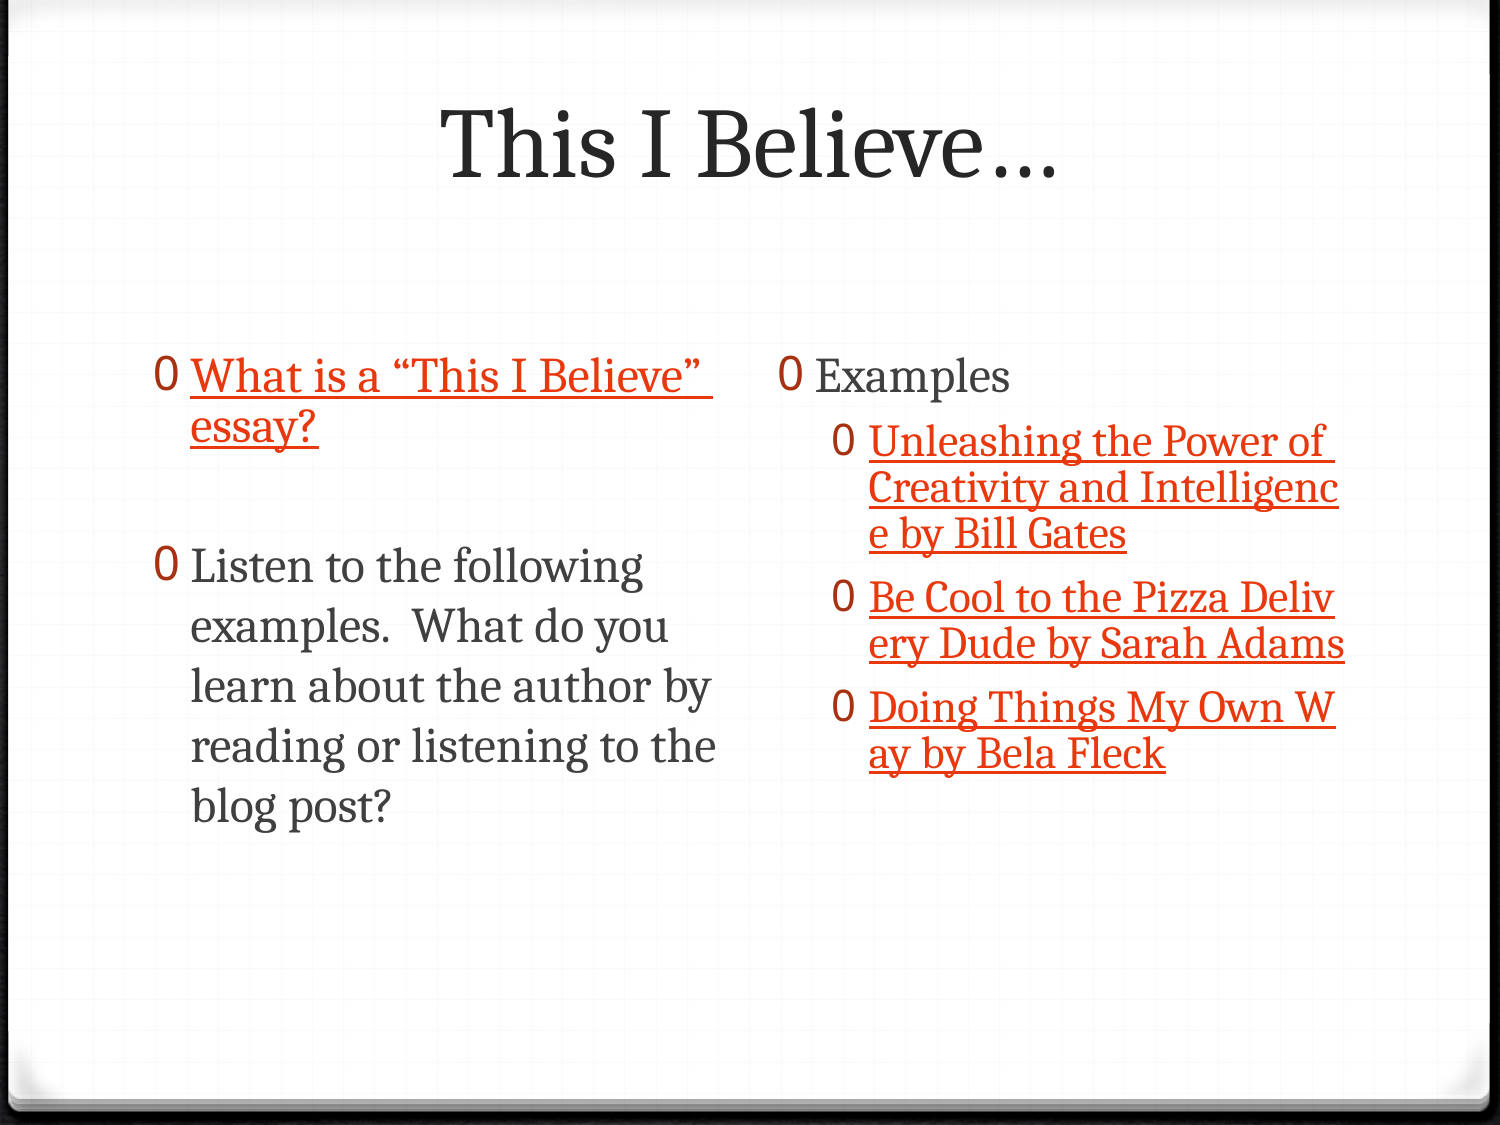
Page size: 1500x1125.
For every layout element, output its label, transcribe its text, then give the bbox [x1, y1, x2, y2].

title This I Believe… [90, 19, 1410, 257]
picture [0, 0, 1500, 1125]
list What is a “This I Believe” essay? Listen to the following examples. What do you learn about the author by reading or listening to the blog post? [138, 334, 738, 983]
list Examples Unleashing the Power of Creativity and Intelligence by Bill Gates Be Cool to the Pizza Delivery Dude by Sarah Adams Doing Things My Own Way by Bela Fleck [761, 334, 1362, 983]
